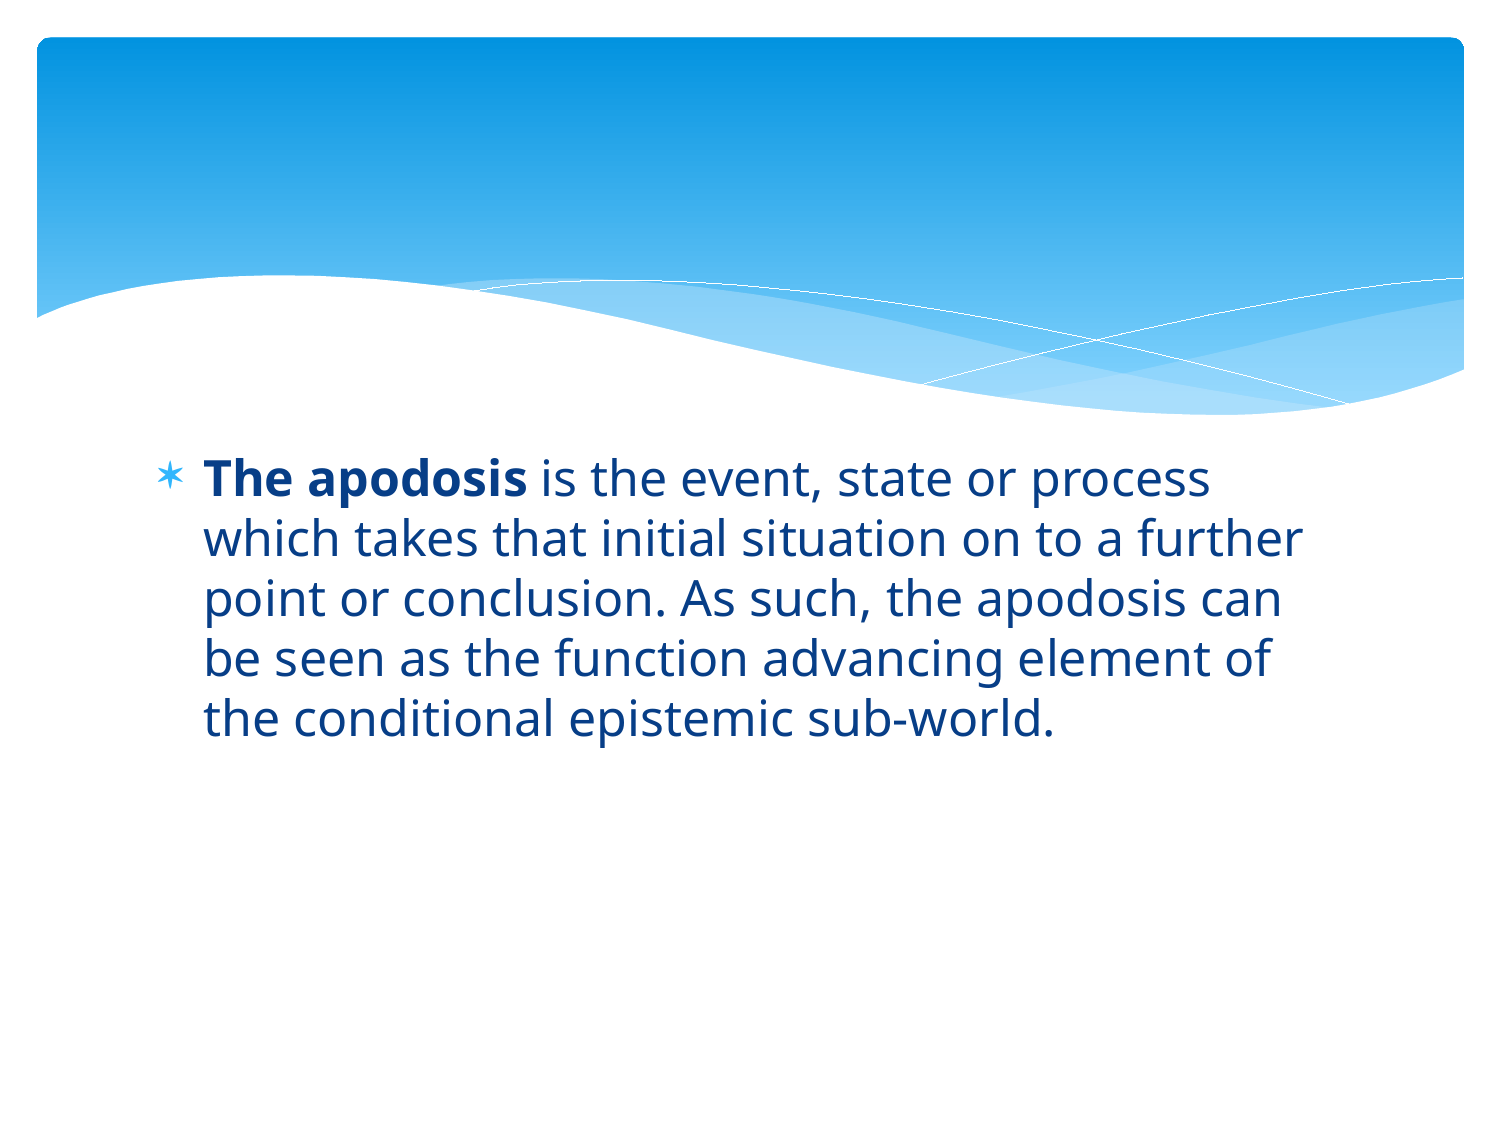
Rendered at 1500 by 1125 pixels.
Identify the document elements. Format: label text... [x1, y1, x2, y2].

list The apodosis is the event, state or process which takes that initial situation on to a further point or conclusion. As such, the apodosis can be seen as the function advancing element of the conditional epistemic sub-world. [143, 438, 1359, 1005]
